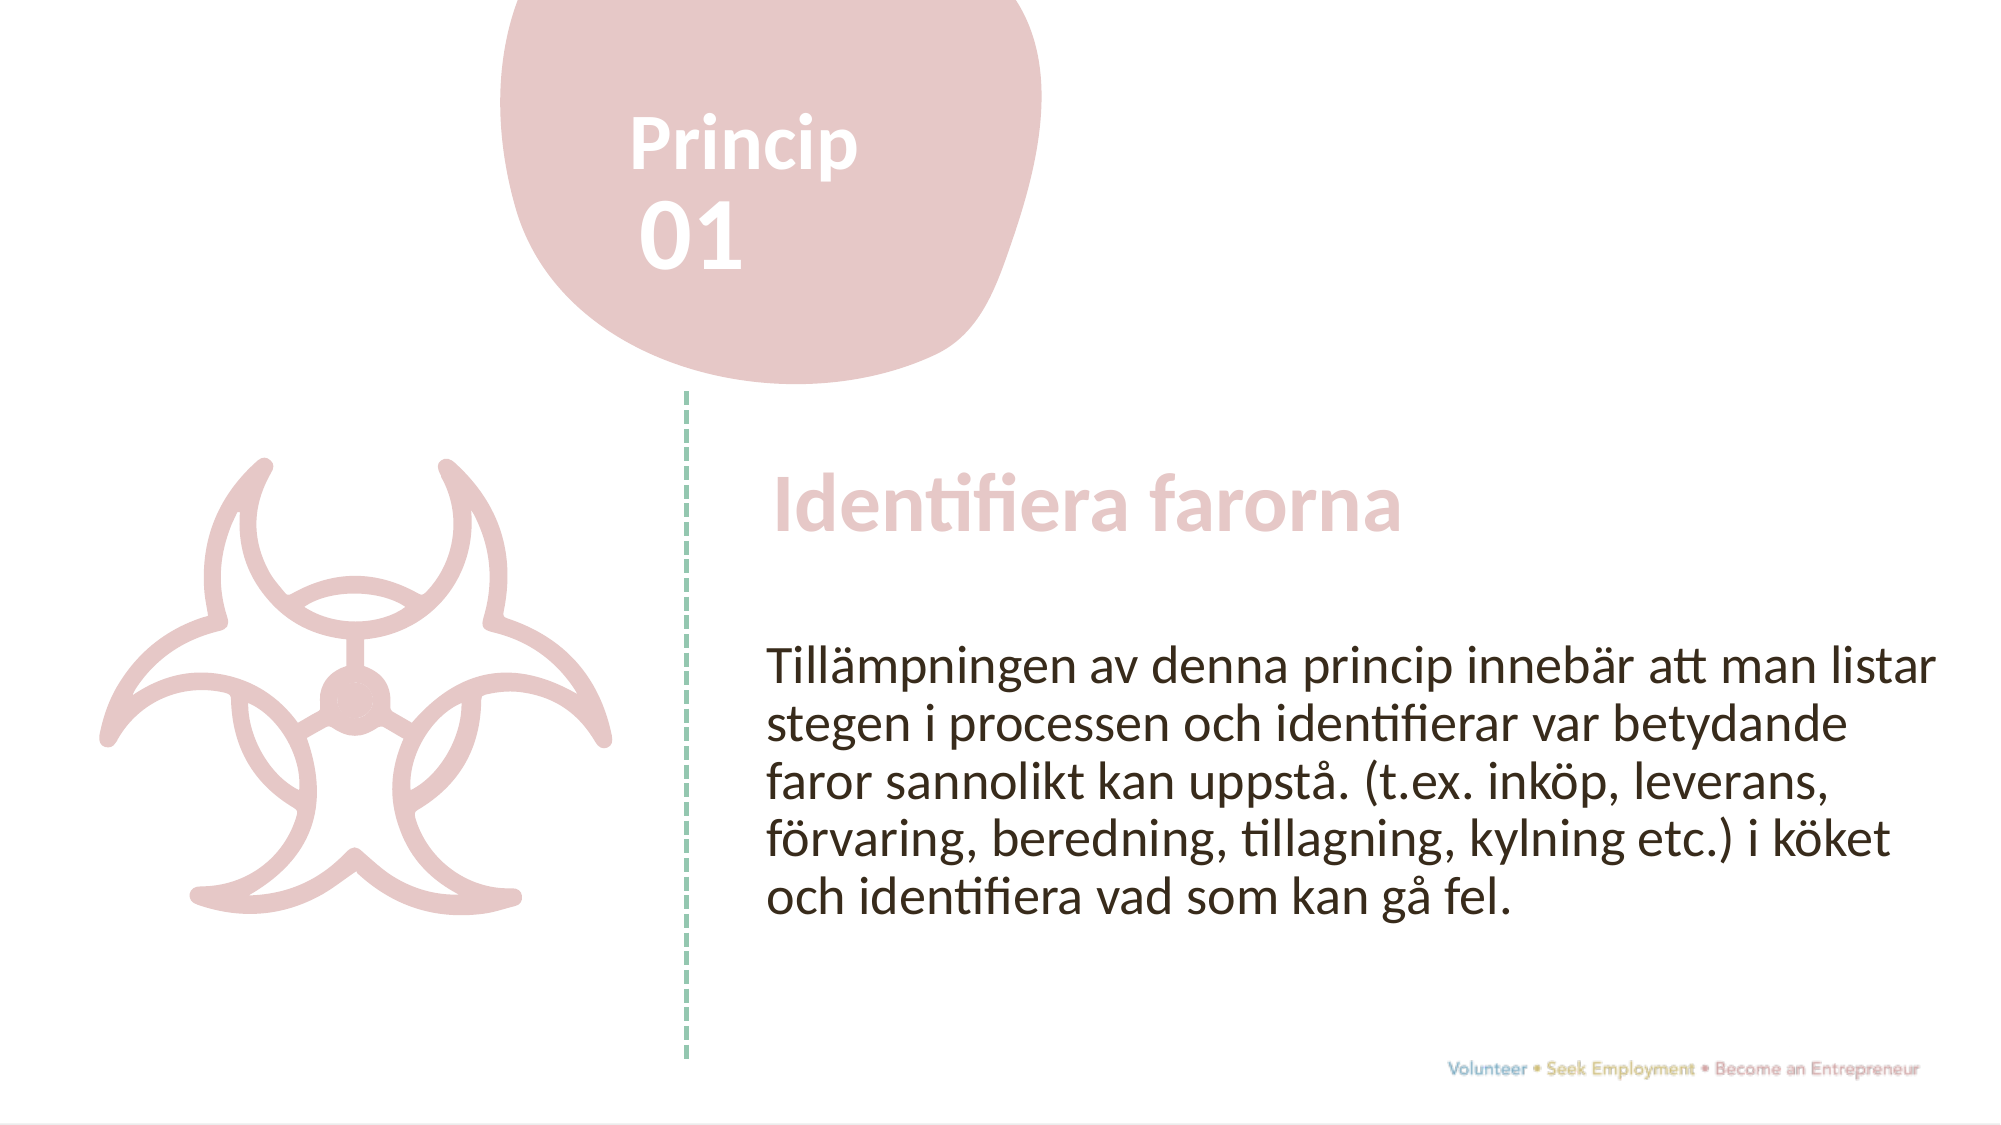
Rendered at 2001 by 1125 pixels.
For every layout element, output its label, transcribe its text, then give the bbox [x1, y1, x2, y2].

text_box Identifiera farorna [757, 457, 1940, 629]
text_box Tillämpningen av denna princip innebär att man listar stegen i processen och identifierar var betydande faror sannolikt kan uppstå. (t.ex. inköp, leverans, förvaring, beredning, tillagning, kylning etc.) i köket och identifiera vad som kan gå fel. [751, 629, 1967, 959]
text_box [99, 457, 613, 916]
picture [1418, 1046, 1971, 1103]
text_box [500, 0, 1042, 385]
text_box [615, 93, 954, 313]
